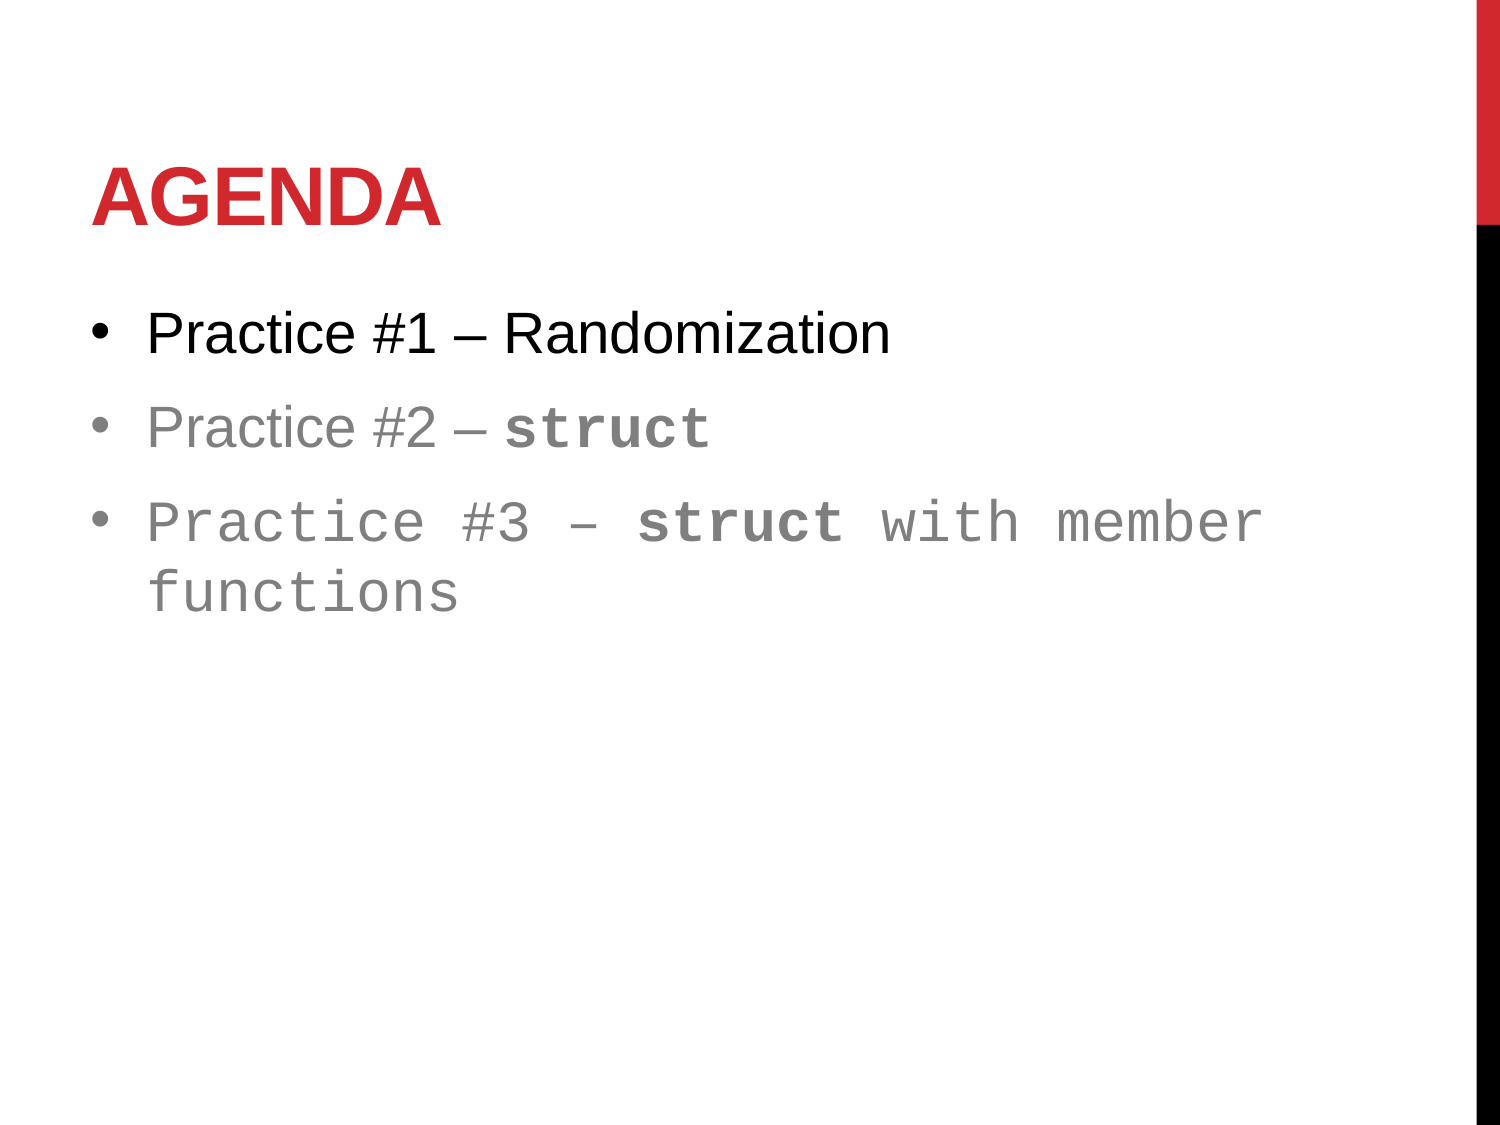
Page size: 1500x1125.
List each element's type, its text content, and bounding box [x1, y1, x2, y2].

list Practice #1 – Randomization Practice #2 – struct Practice #3 – struct with member functions [75, 287, 1426, 1005]
title Agenda [75, 25, 1025, 250]
